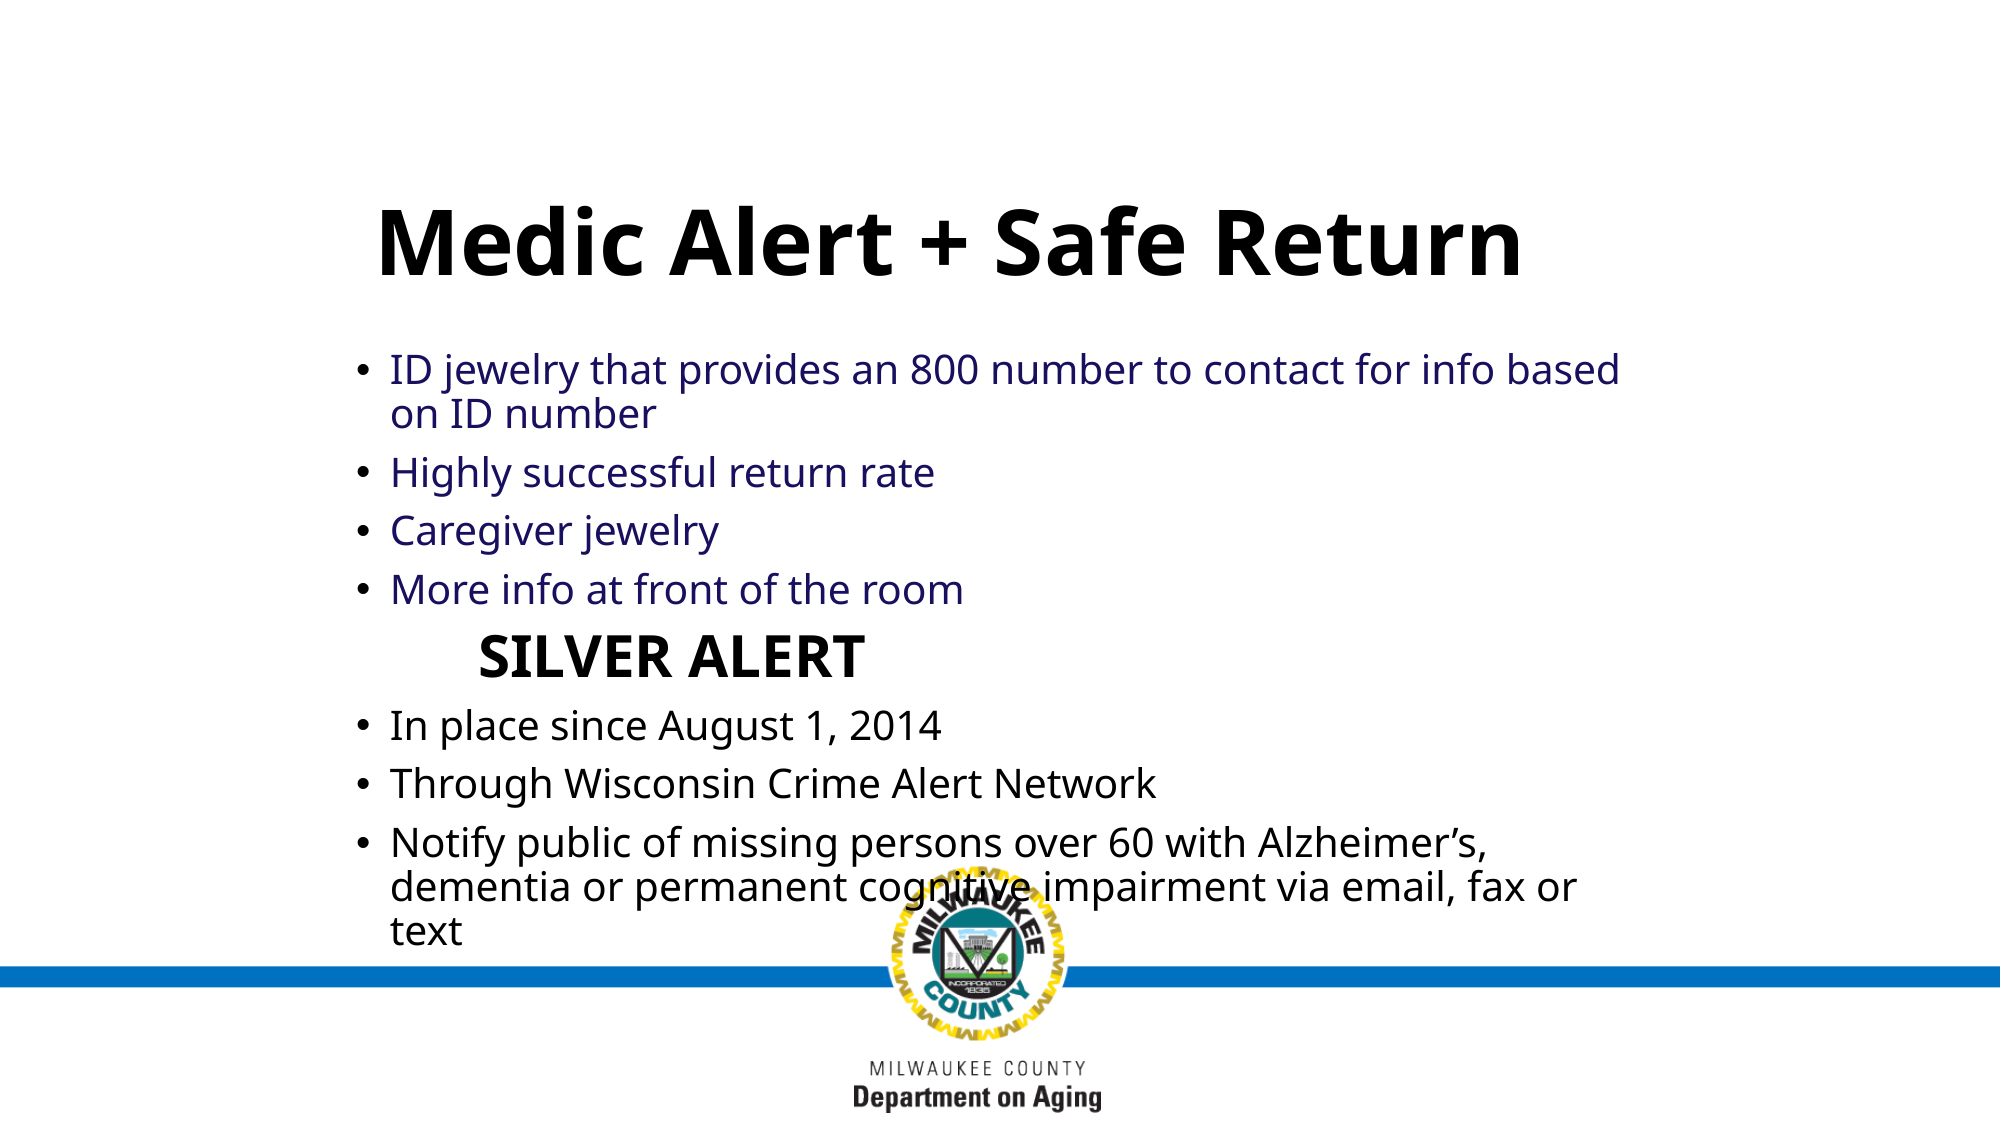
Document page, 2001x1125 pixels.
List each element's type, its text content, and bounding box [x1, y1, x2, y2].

picture [854, 964, 1101, 1113]
title Medic Alert + Safe Return [359, 189, 1545, 341]
list ID jewelry that provides an 800 number to contact for info based on ID number Highly successful return rate Caregiver jewelry More info at front of the room SILVER ALERT In place since August 1, 2014 Through Wisconsin Crime Alert Network Notify public of missing persons over 60 with Alzheimer’s, dementia or permanent cognitive impairment via email, fax or text [341, 341, 1641, 964]
